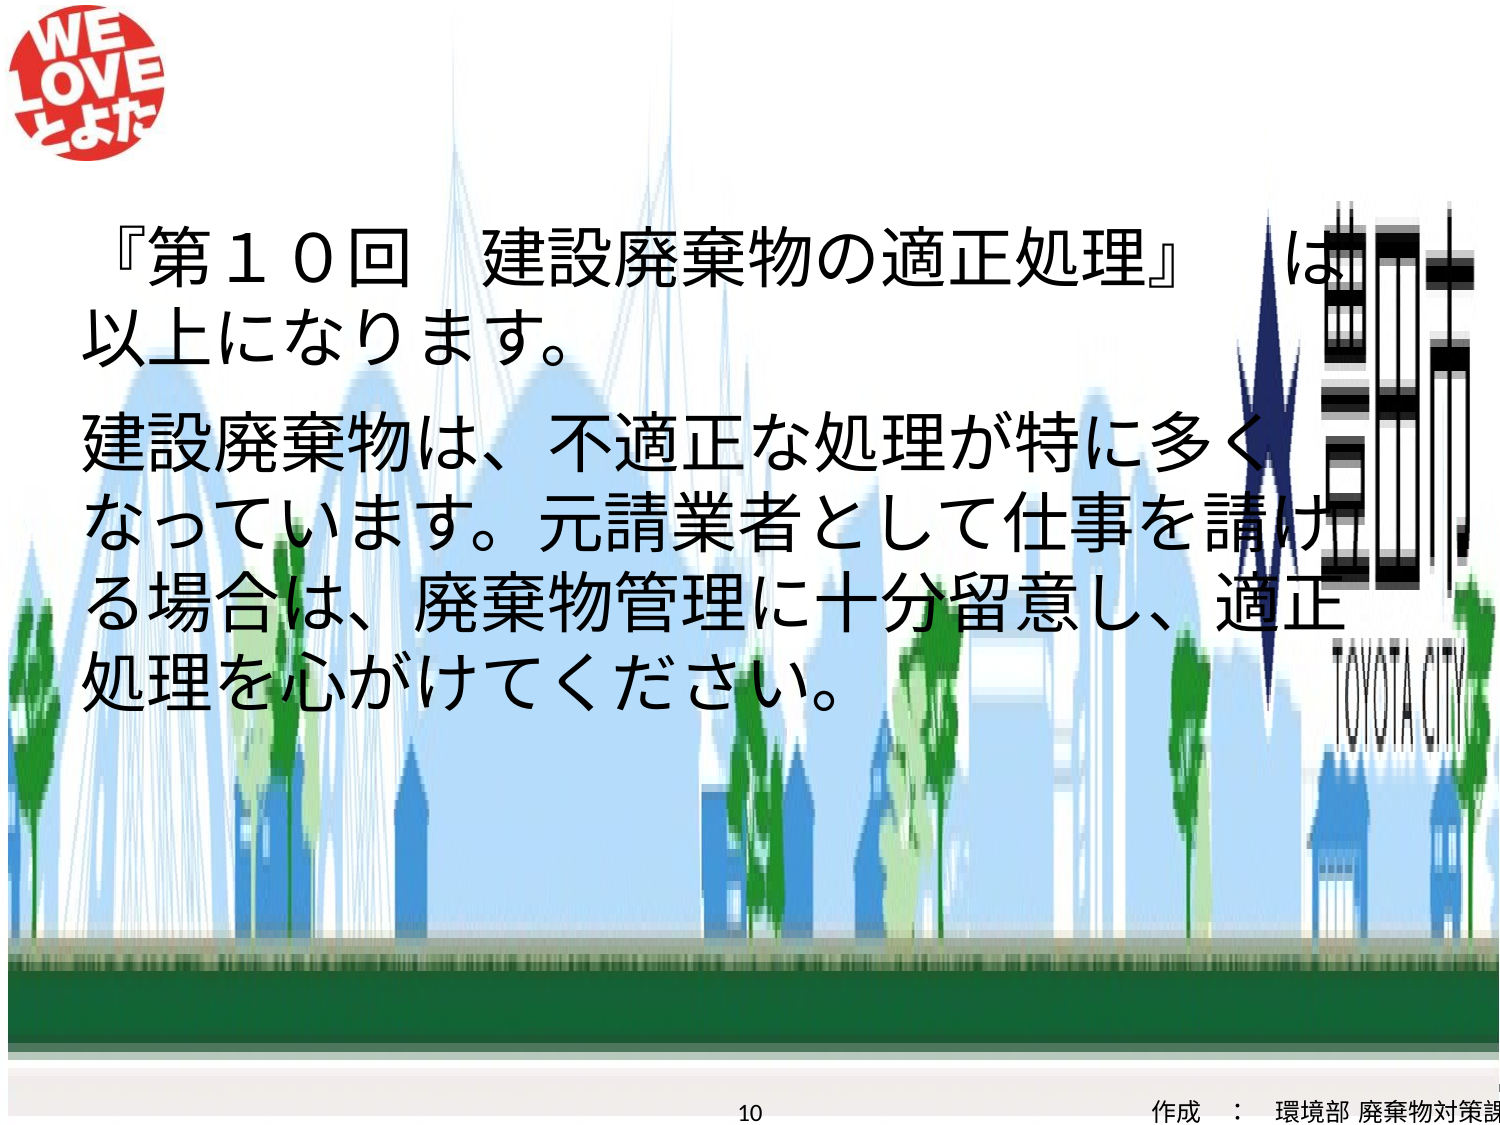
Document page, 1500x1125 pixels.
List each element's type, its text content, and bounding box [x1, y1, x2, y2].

slide_number 10 [575, 1081, 925, 1125]
list 『第１０回 建設廃棄物の適正処理』 は以上になります。 建設廃棄物は、不適正な処理が特に多くなっています。元請業者として仕事を請ける場合は、廃棄物管理に十分留意し、適正処理を心がけてください。 [64, 208, 1415, 1071]
picture [0, 0, 1500, 1125]
footer 作成 ： 環境部 廃棄物対策課 [1092, 1081, 1500, 1125]
